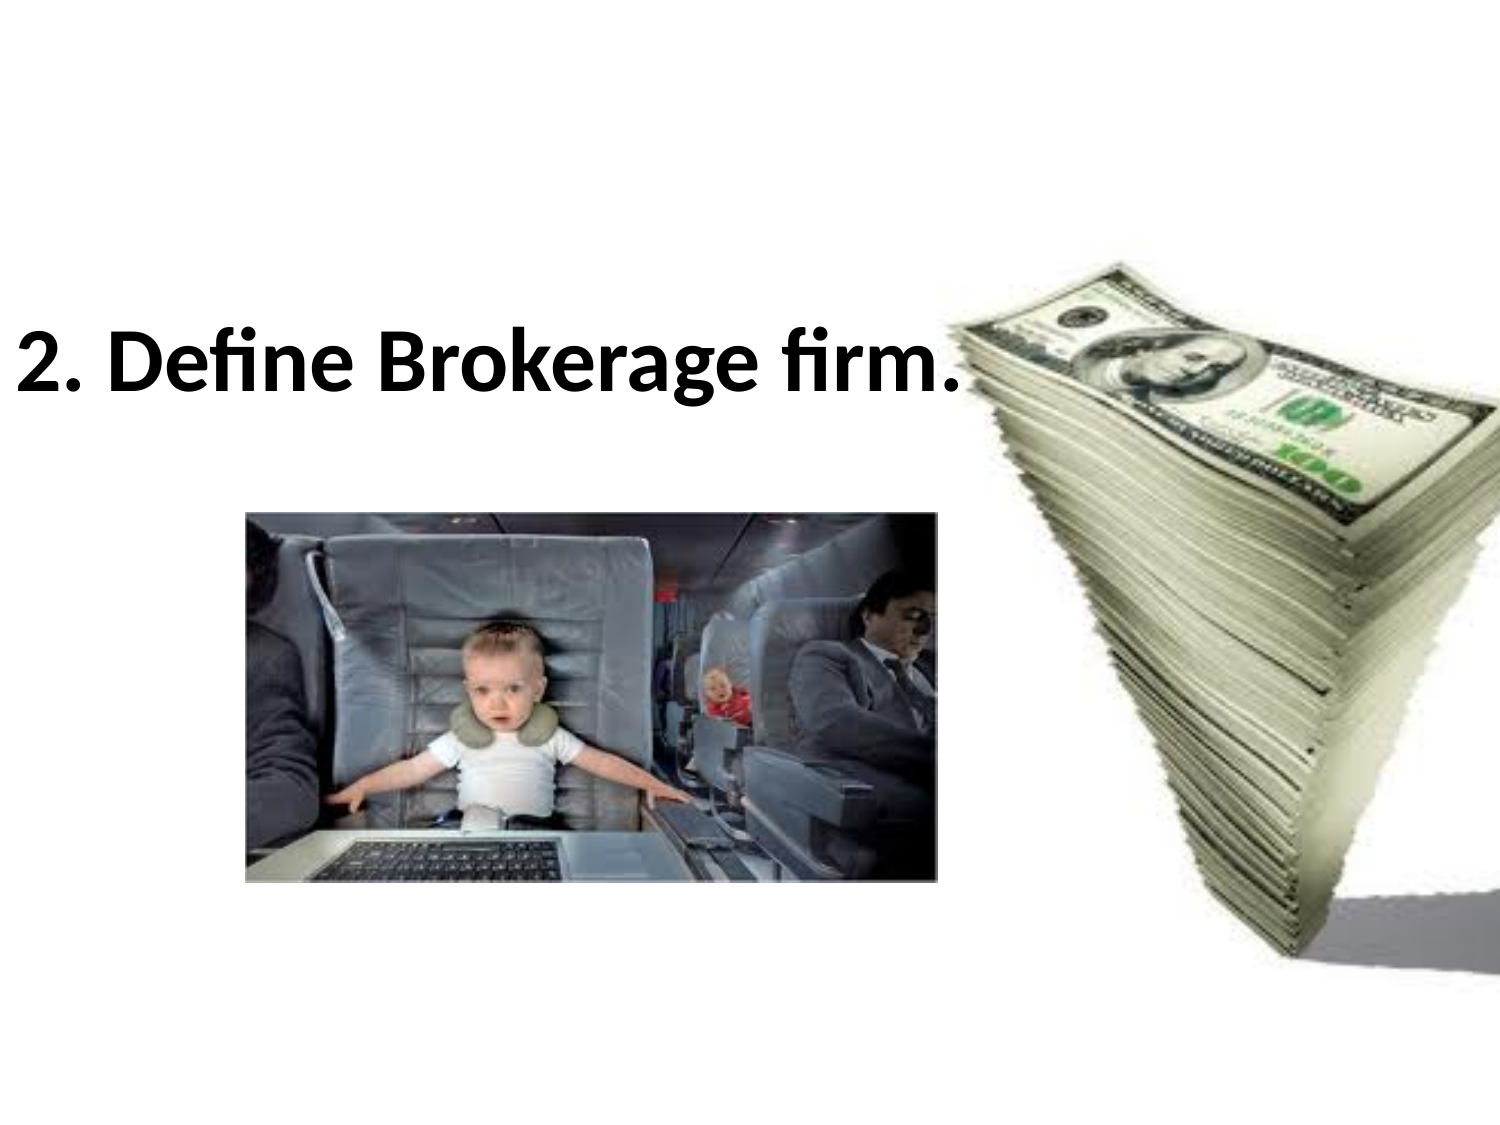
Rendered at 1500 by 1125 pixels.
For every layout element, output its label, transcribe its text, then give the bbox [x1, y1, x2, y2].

title 2. Define Brokerage firm. [0, 24, 1025, 1125]
picture [245, 237, 1500, 1003]
